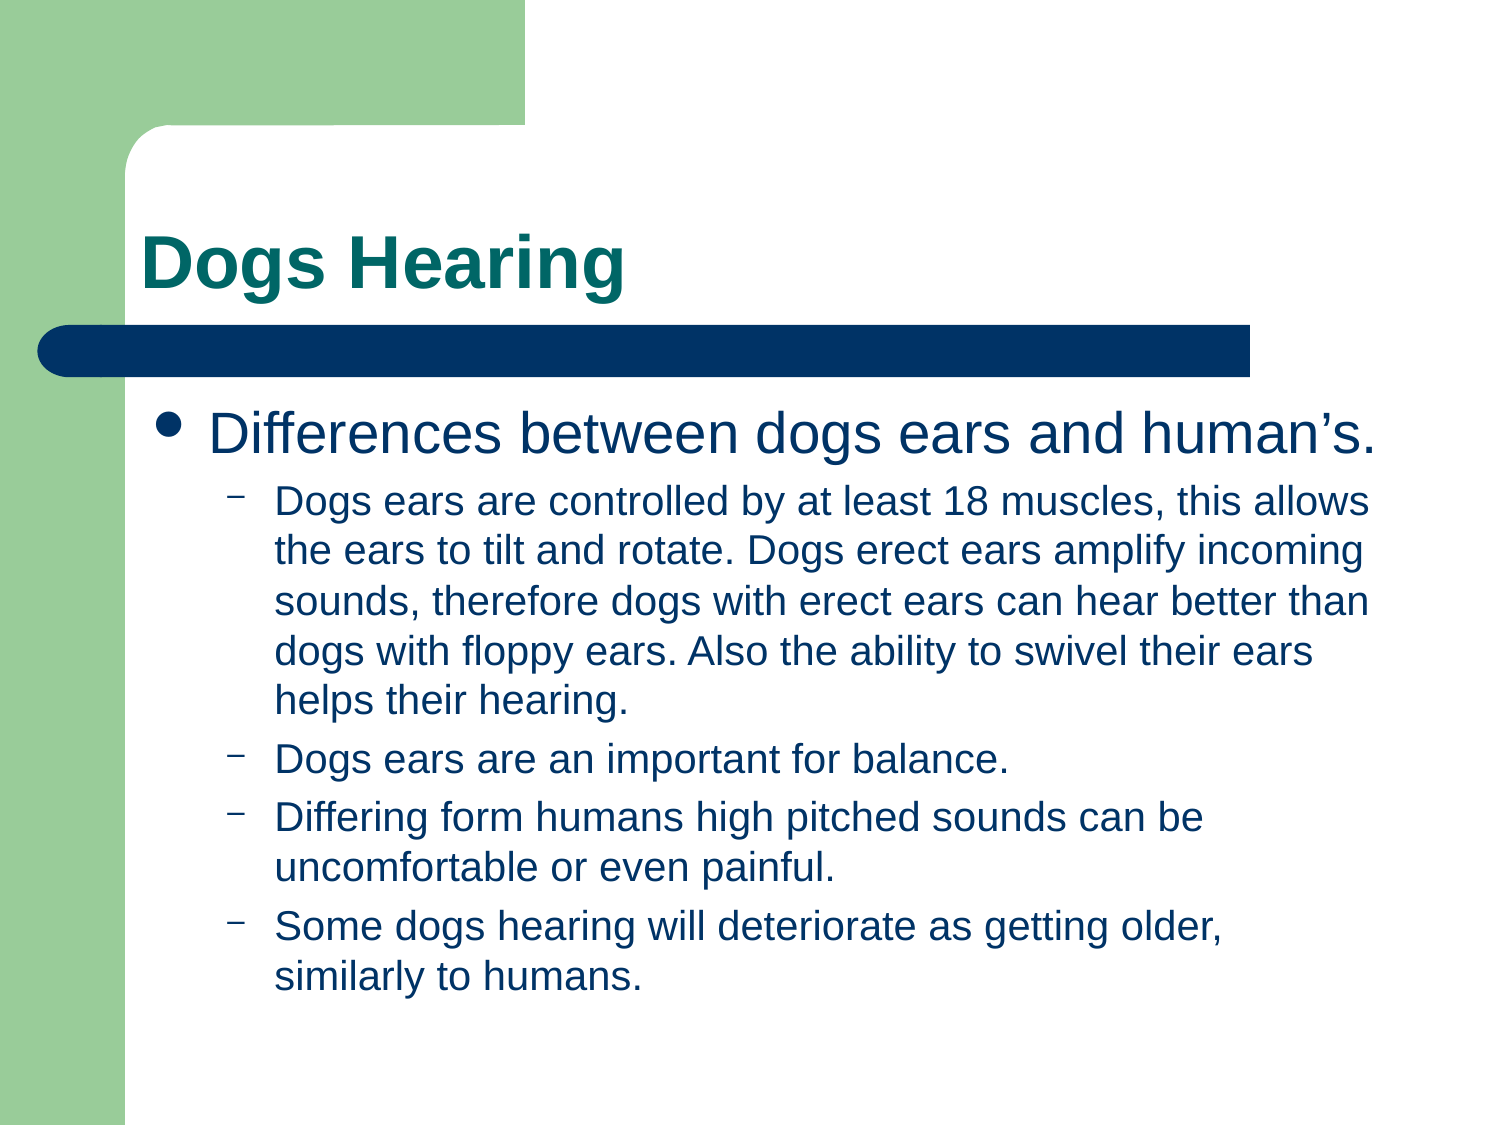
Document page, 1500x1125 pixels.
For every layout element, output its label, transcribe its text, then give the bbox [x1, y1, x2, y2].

list Differences between dogs ears and human’s. Dogs ears are controlled by at least 18 muscles, this allows the ears to tilt and rotate. Dogs erect ears amplify incoming sounds, therefore dogs with erect ears can hear better than dogs with floppy ears. Also the ability to swivel their ears helps their hearing. Dogs ears are an important for balance. Differing form humans high pitched sounds can be uncomfortable or even painful. Some dogs hearing will deteriorate as getting older, similarly to humans. [137, 387, 1400, 999]
title Dogs Hearing [124, 124, 1426, 313]
